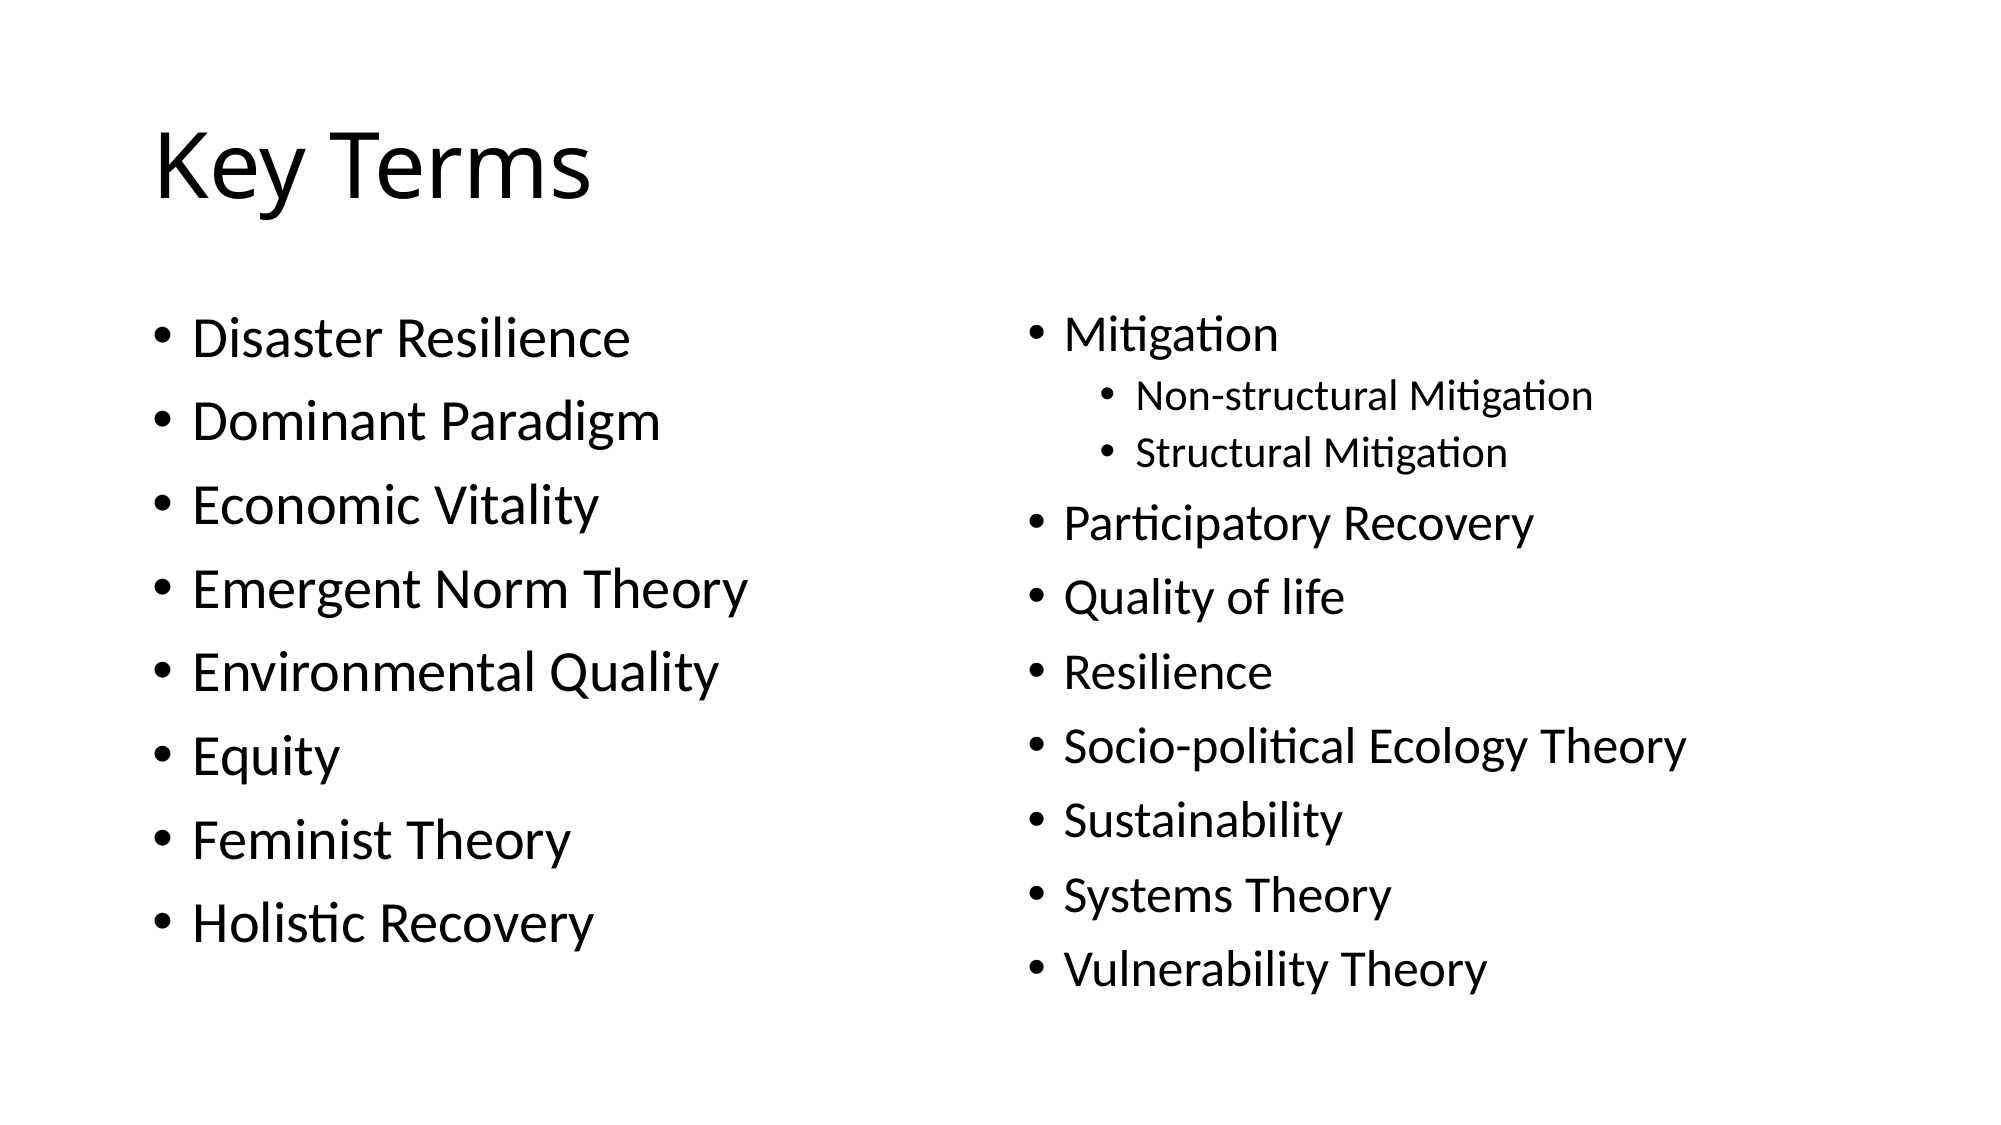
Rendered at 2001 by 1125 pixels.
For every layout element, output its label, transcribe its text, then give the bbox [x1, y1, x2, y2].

title Key Terms [137, 59, 1863, 278]
list Mitigation Non-structural Mitigation Structural Mitigation Participatory Recovery Quality of life Resilience Socio-political Ecology Theory Sustainability Systems Theory Vulnerability Theory [1012, 299, 1863, 1014]
list Disaster Resilience Dominant Paradigm Economic Vitality Emergent Norm Theory Environmental Quality Equity Feminist Theory Holistic Recovery [137, 299, 988, 1014]
